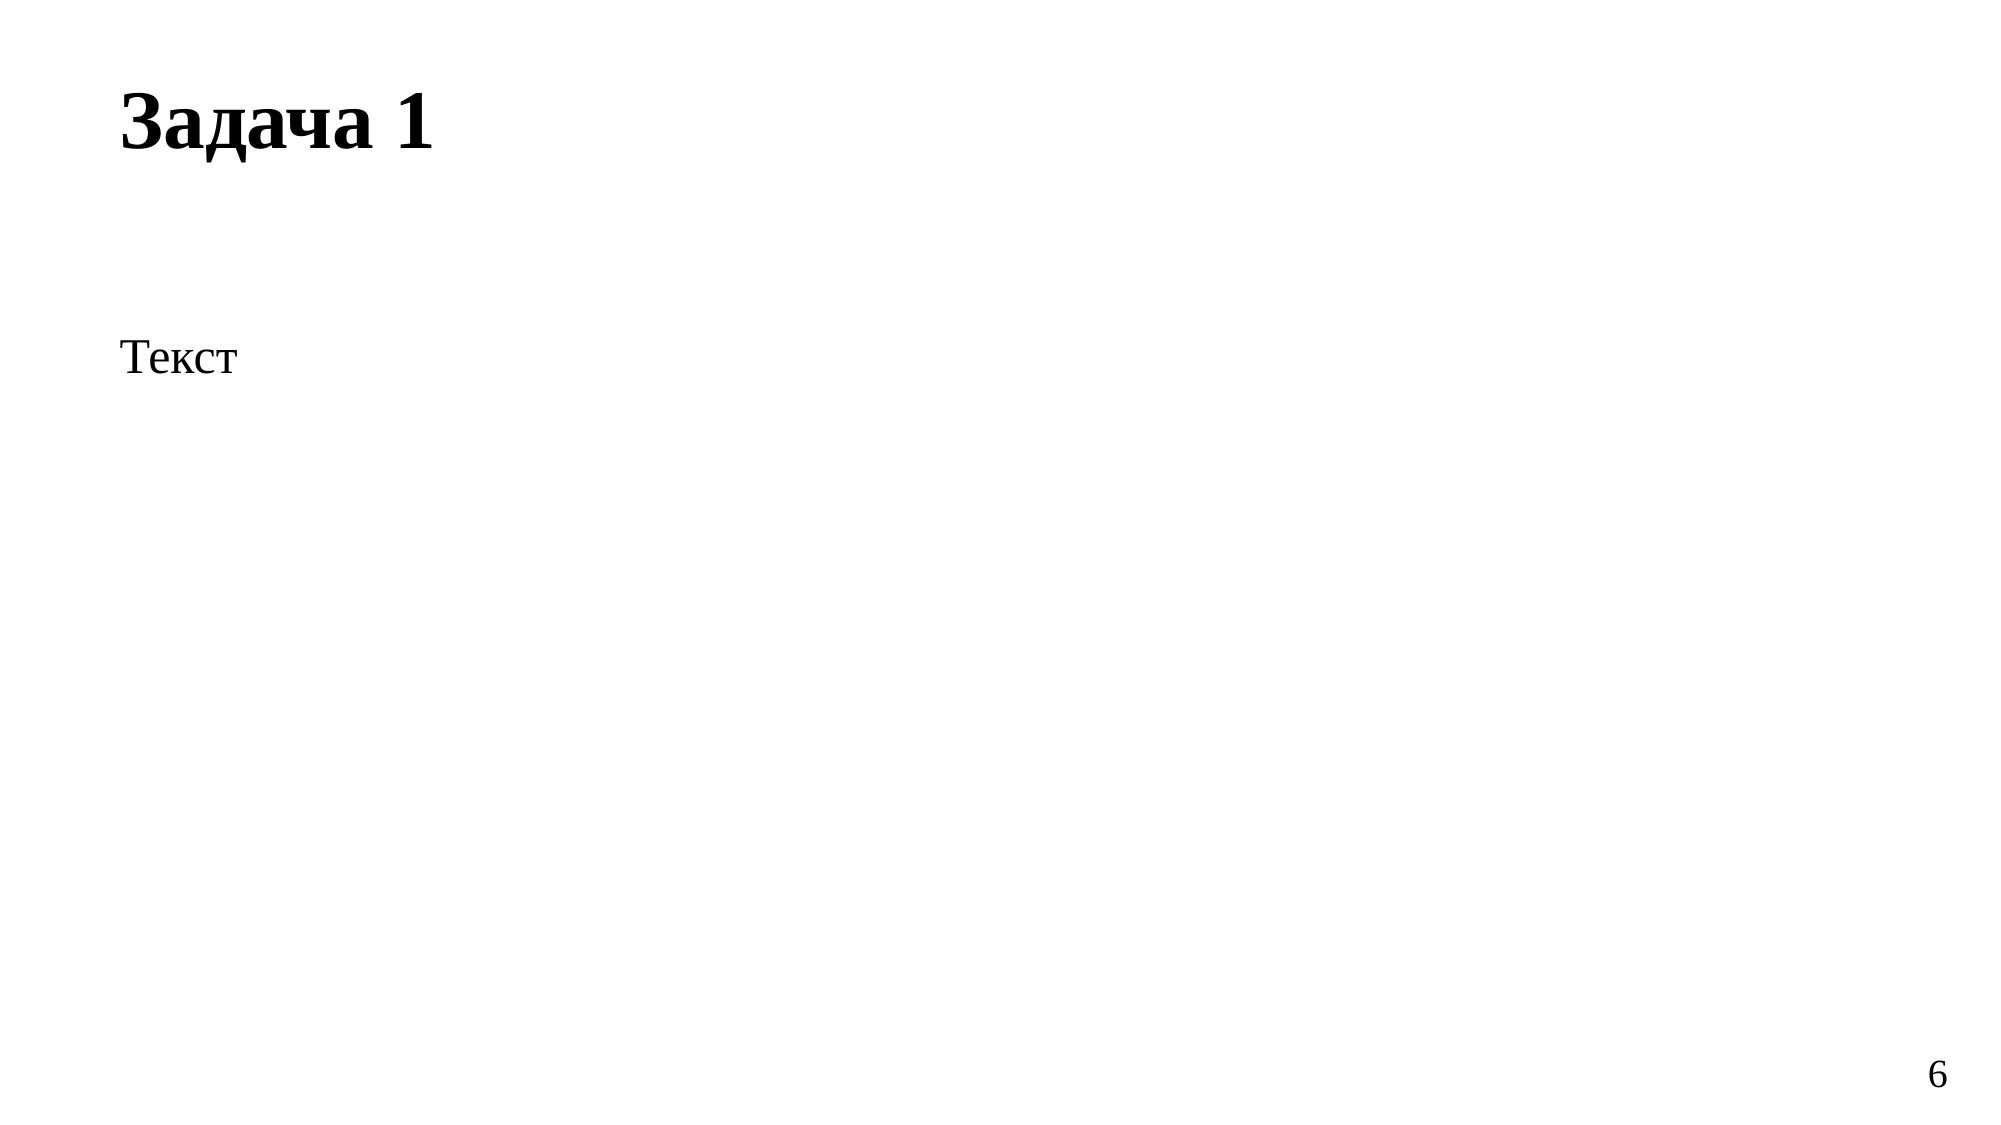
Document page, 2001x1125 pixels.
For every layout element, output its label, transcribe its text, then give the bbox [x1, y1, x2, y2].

title Текст [104, 322, 1830, 854]
text_box 6 [1893, 1044, 1983, 1104]
text_box Задача 1 [104, 58, 1105, 173]
